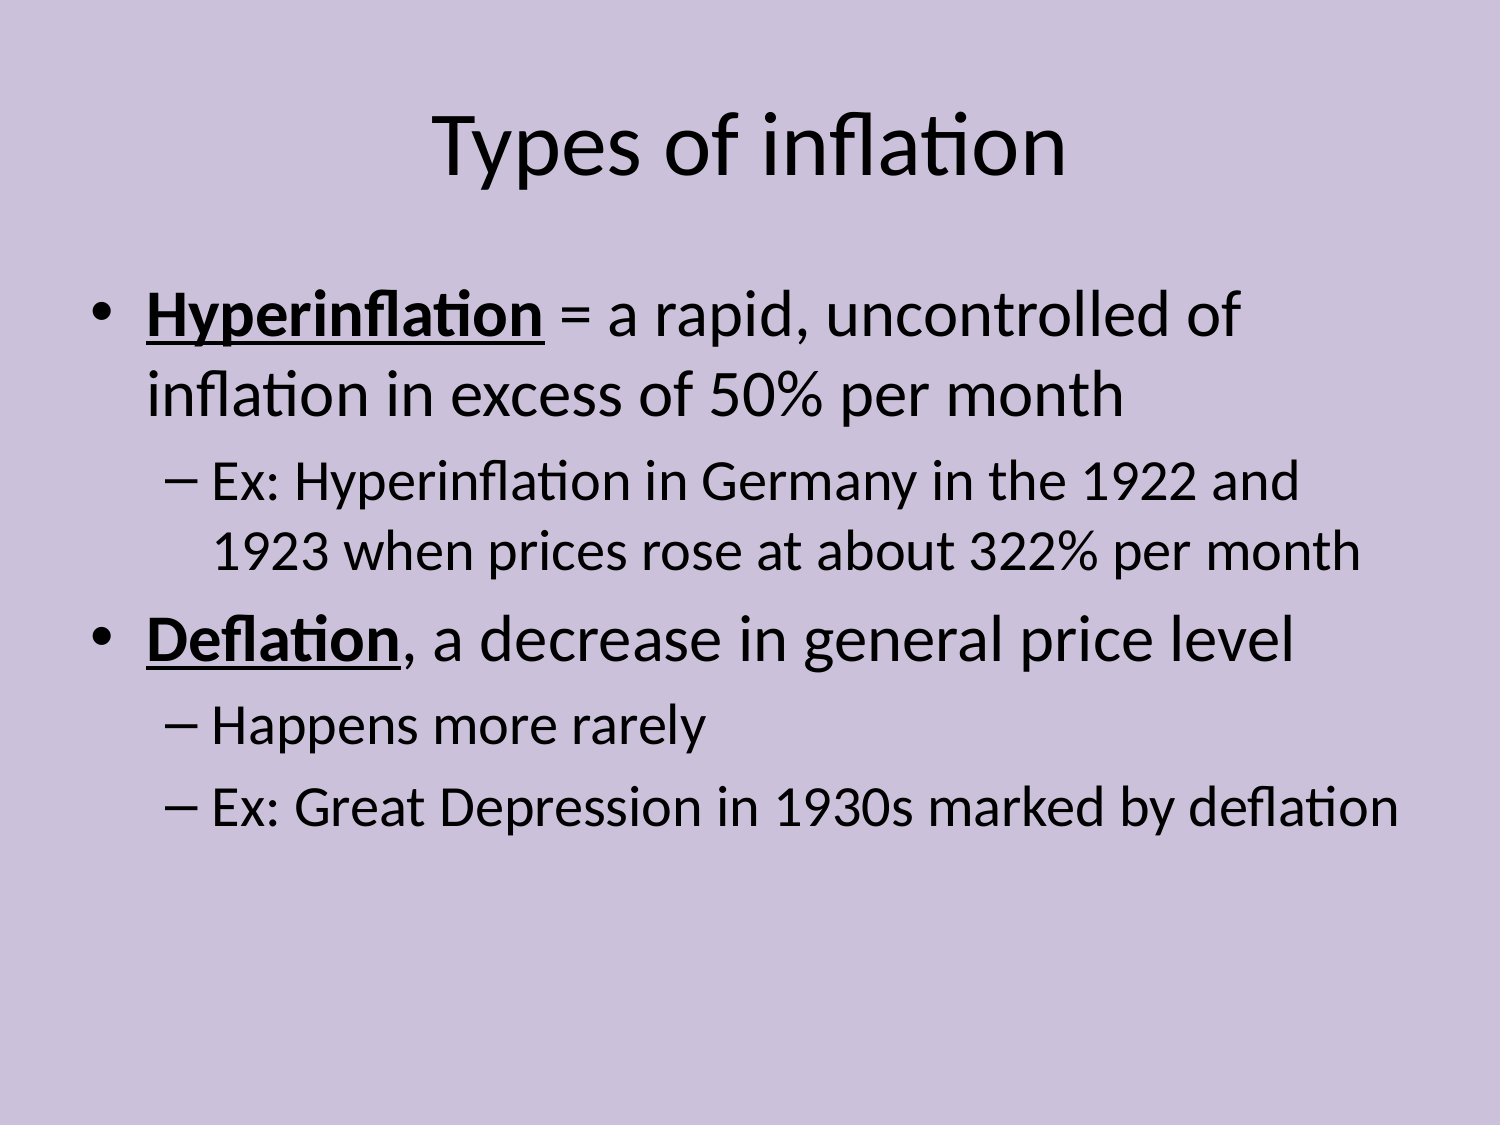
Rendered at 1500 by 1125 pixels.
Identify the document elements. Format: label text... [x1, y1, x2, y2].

title Types of inflation [75, 45, 1425, 233]
list Hyperinflation = a rapid, uncontrolled of inflation in excess of 50% per month Ex: Hyperinflation in Germany in the 1922 and 1923 when prices rose at about 322% per month Deflation, a decrease in general price level Happens more rarely Ex: Great Depression in 1930s marked by deflation [75, 262, 1425, 1005]
